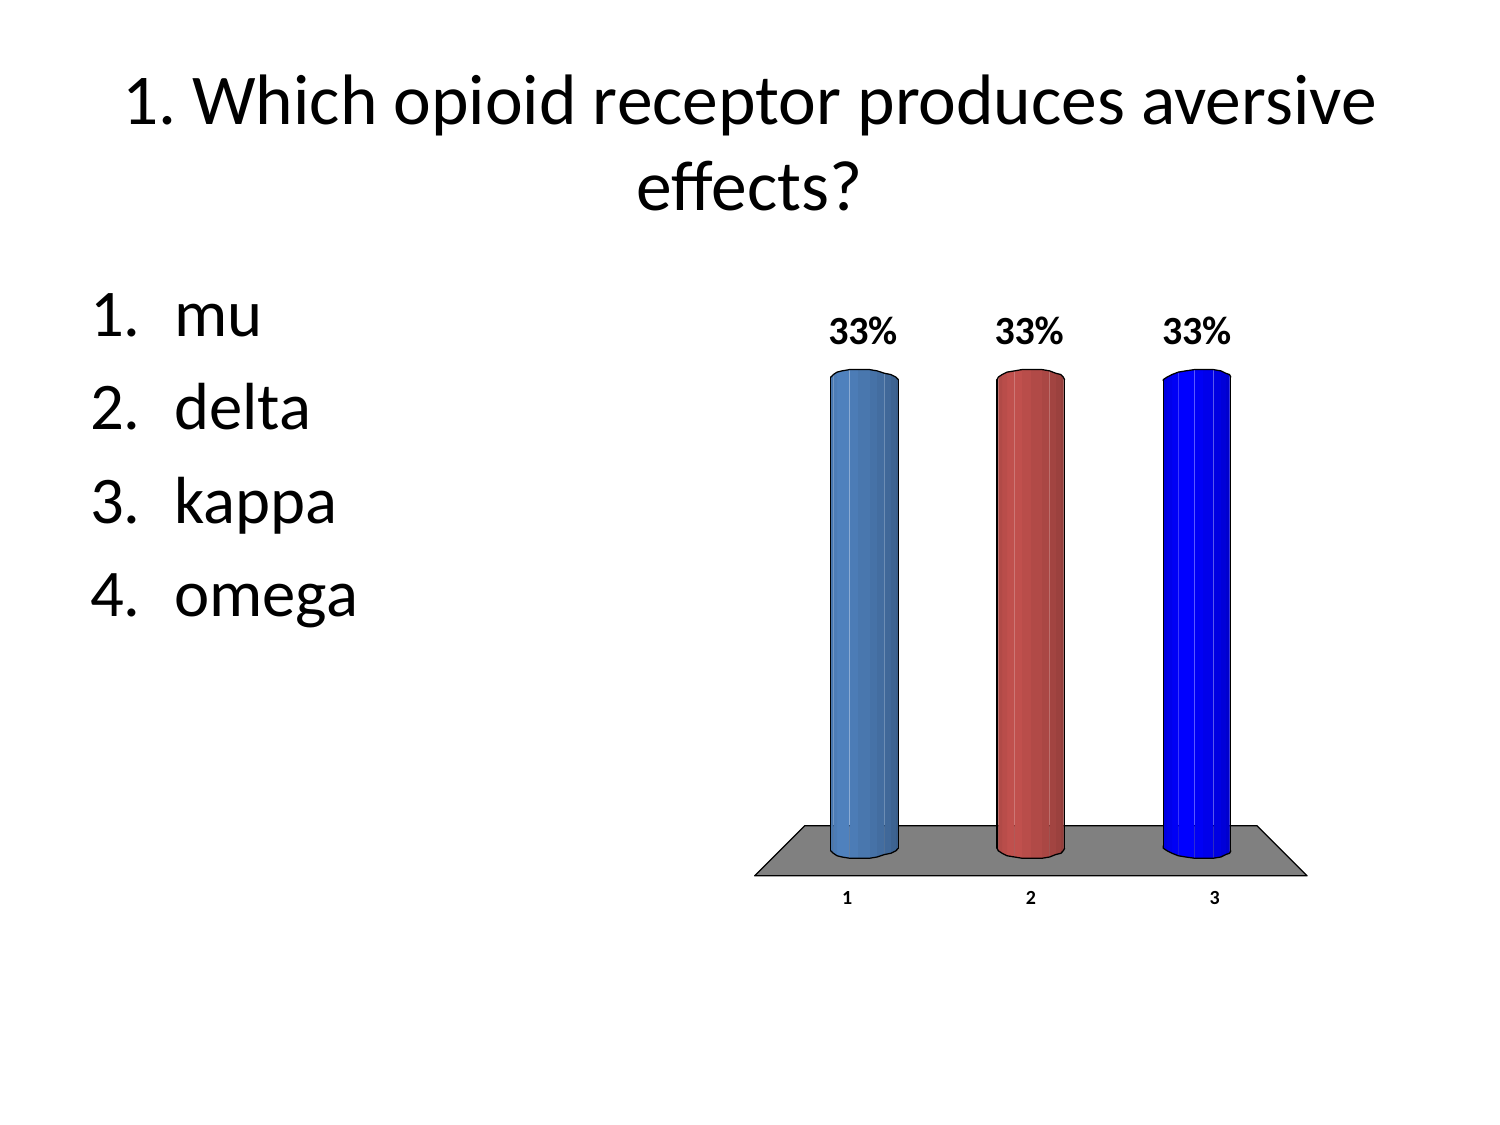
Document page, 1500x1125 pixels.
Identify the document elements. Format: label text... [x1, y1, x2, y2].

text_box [739, 270, 1490, 1115]
list mu delta kappa omega [75, 262, 750, 1005]
title 1. Which opioid receptor produces aversive effects? [75, 45, 1425, 233]
